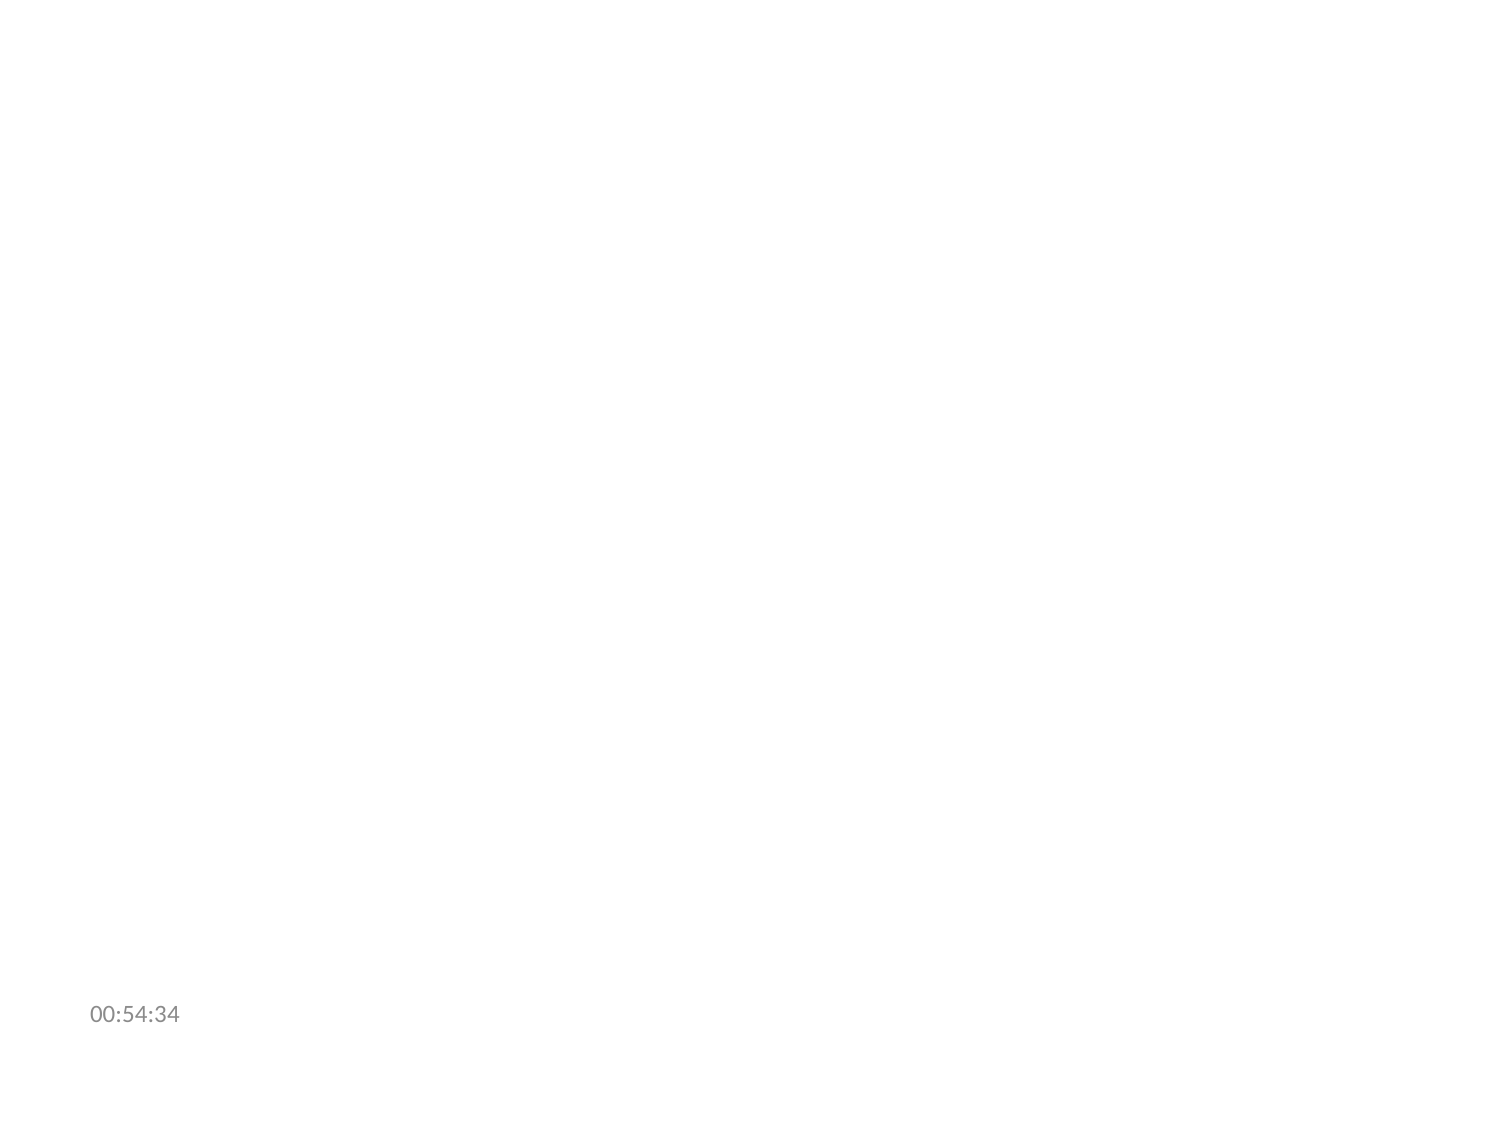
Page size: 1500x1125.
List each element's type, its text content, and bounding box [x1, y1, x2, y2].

text_box 15:35:09 [75, 982, 425, 1043]
